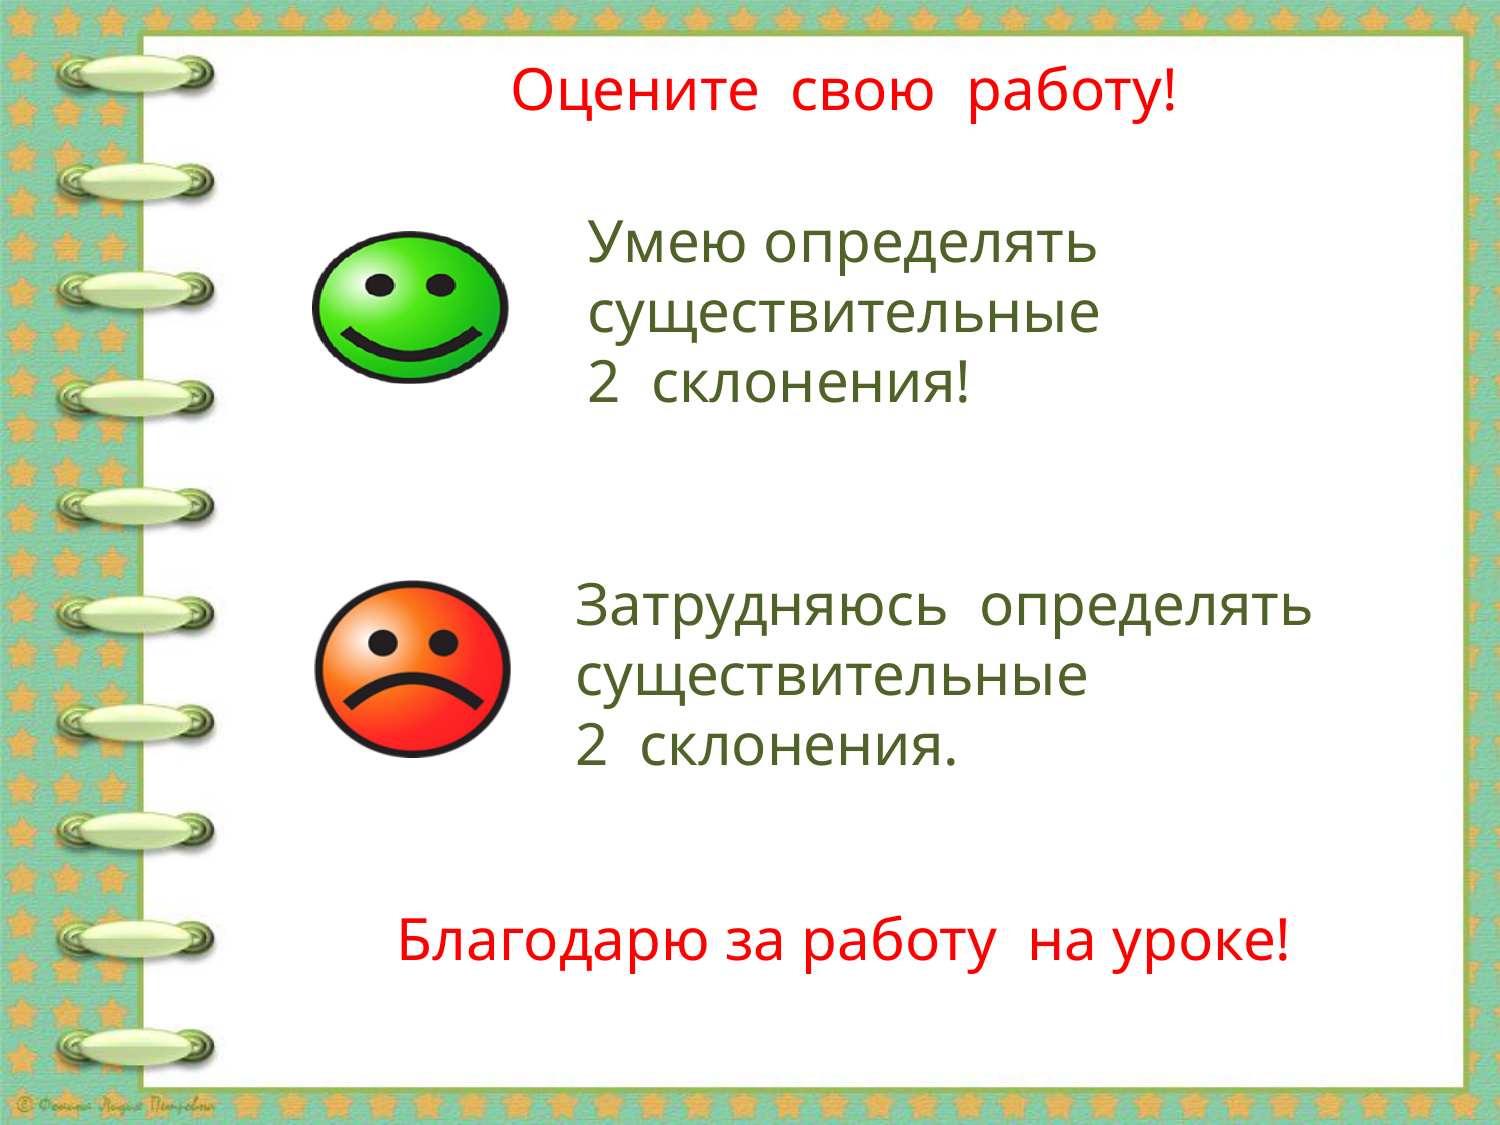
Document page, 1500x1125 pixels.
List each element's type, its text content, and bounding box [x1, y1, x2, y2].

text_box Умею определять существительные 2 склонения! [572, 196, 1436, 445]
picture [0, 0, 1500, 1125]
text_box Благодарю за работу на уроке! [218, 894, 1471, 1010]
text_box Затрудняюсь определять существительные 2 склонения. [560, 559, 1471, 891]
title Оцените свою работу! [218, 45, 1471, 160]
